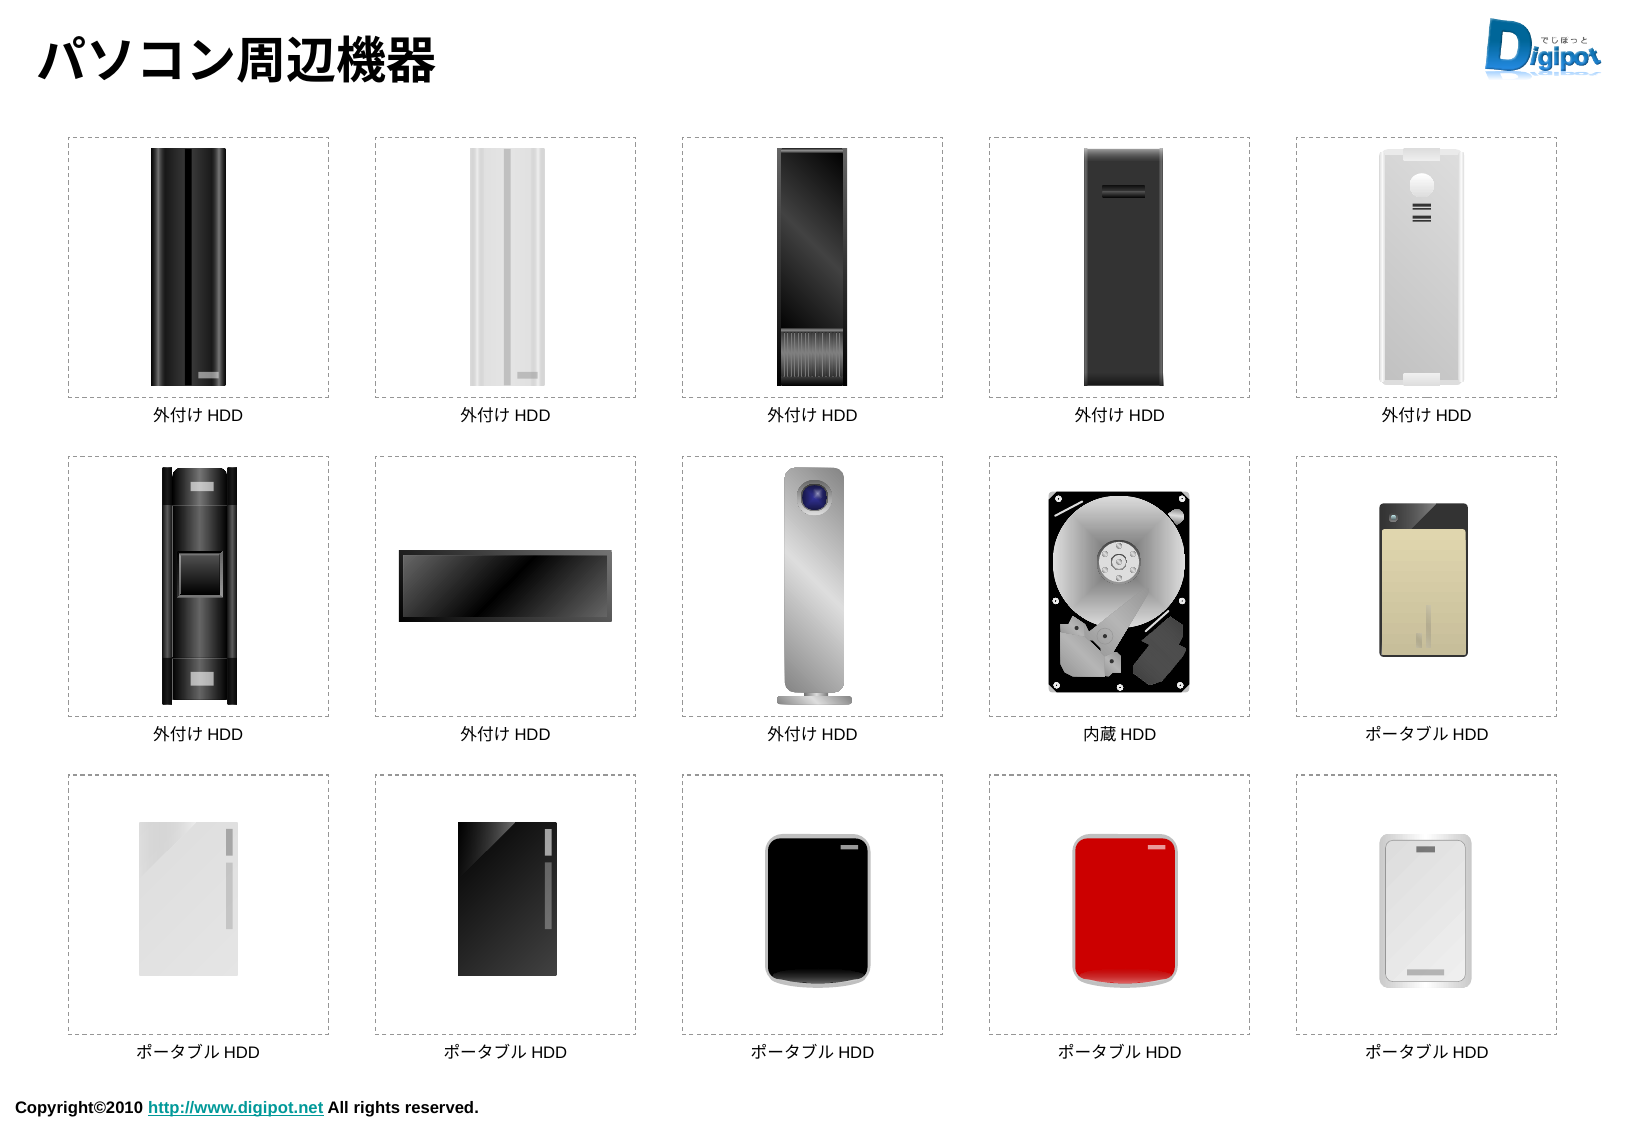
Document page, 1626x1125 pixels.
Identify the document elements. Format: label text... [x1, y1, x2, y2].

text_box ポータブルHDD [989, 1034, 1250, 1063]
text_box 外付けHDD [68, 716, 329, 744]
text_box 外付けHDD [68, 397, 329, 425]
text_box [1379, 148, 1465, 386]
text_box ポータブルHDD [68, 1034, 329, 1063]
title パソコン周辺機器 [21, 19, 881, 98]
text_box 外付けHDD [375, 716, 636, 744]
text_box ポータブルHDD [375, 1034, 636, 1063]
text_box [1379, 834, 1472, 988]
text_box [1072, 834, 1178, 988]
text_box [398, 550, 612, 622]
text_box ポータブルHDD [1296, 1034, 1557, 1063]
text_box 外付けHDD [1296, 397, 1557, 425]
text_box ポータブルHDD [1296, 716, 1557, 744]
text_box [765, 834, 871, 988]
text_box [1379, 503, 1468, 657]
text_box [1084, 148, 1163, 386]
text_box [470, 148, 545, 386]
text_box 外付けHDD [682, 716, 943, 744]
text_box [777, 467, 852, 705]
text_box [777, 148, 848, 386]
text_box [1048, 491, 1190, 693]
text_box ポータブルHDD [682, 1034, 943, 1063]
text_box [139, 822, 238, 976]
text_box 外付けHDD [375, 397, 636, 425]
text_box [162, 467, 237, 705]
picture [1485, 18, 1602, 82]
text_box 外付けHDD [682, 397, 943, 425]
text_box 外付けHDD [989, 397, 1250, 425]
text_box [458, 822, 557, 976]
text_box 内蔵HDD [989, 716, 1250, 744]
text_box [151, 148, 226, 386]
